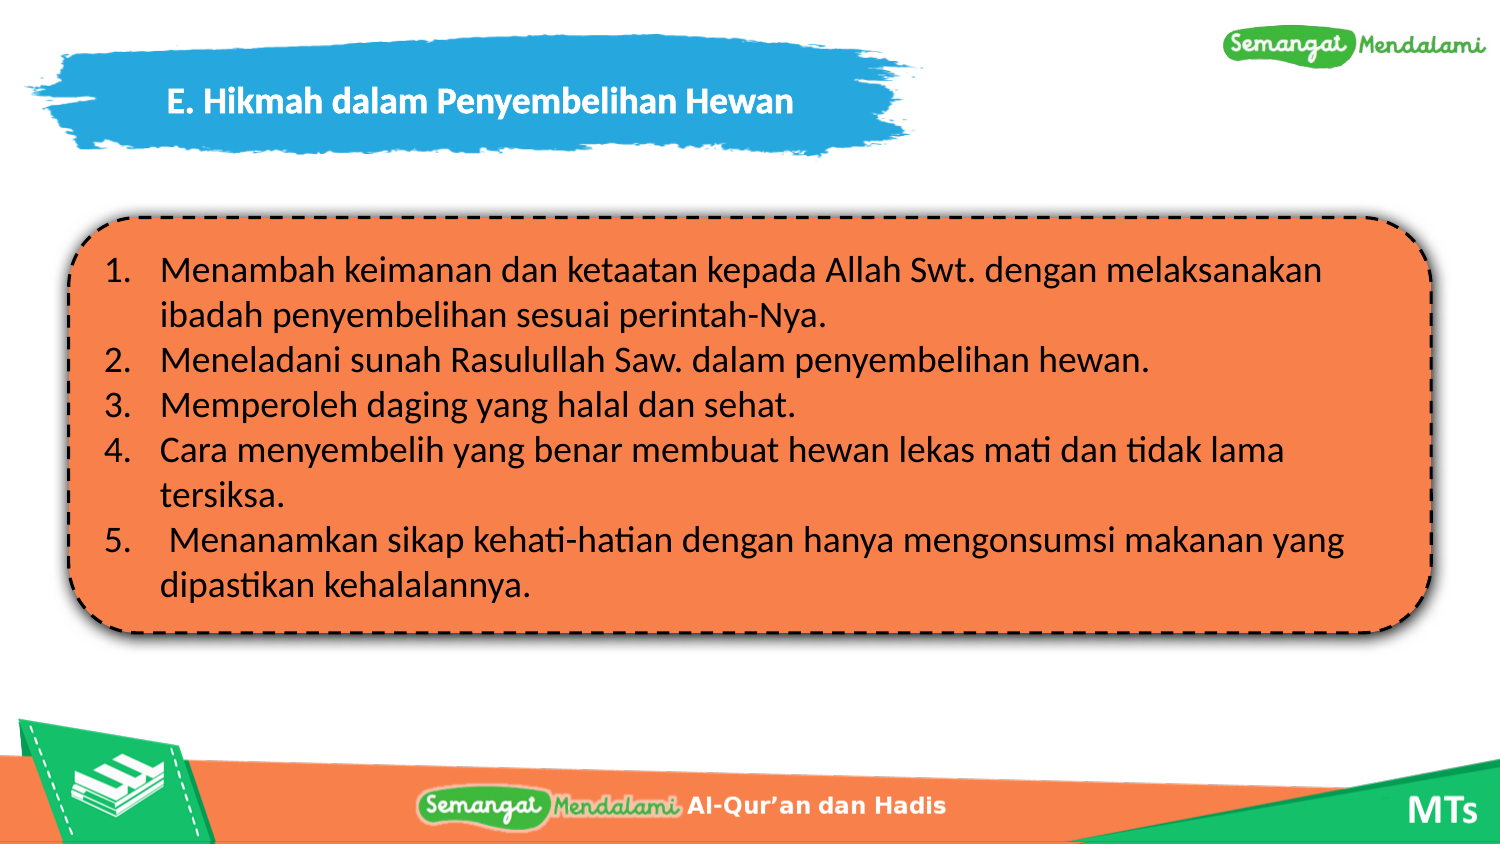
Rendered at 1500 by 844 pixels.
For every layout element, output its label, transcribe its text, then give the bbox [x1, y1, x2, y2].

picture [24, 34, 924, 163]
picture [0, 702, 1500, 844]
text_box Menambah keimanan dan ketaatan kepada Allah Swt. dengan melaksanakan ibadah penyembelihan sesuai perintah-Nya. Meneladani sunah Rasulullah Saw. dalam penyembelihan hewan. Memperoleh daging yang halal dan sehat. Cara menyembelih yang benar membuat hewan lekas mati dan tidak lama tersiksa. Menanamkan sikap kehati-hatian dengan hanya mengonsumsi makanan yang dipastikan kehalalannya. [68, 217, 1432, 633]
picture [1217, 15, 1490, 75]
